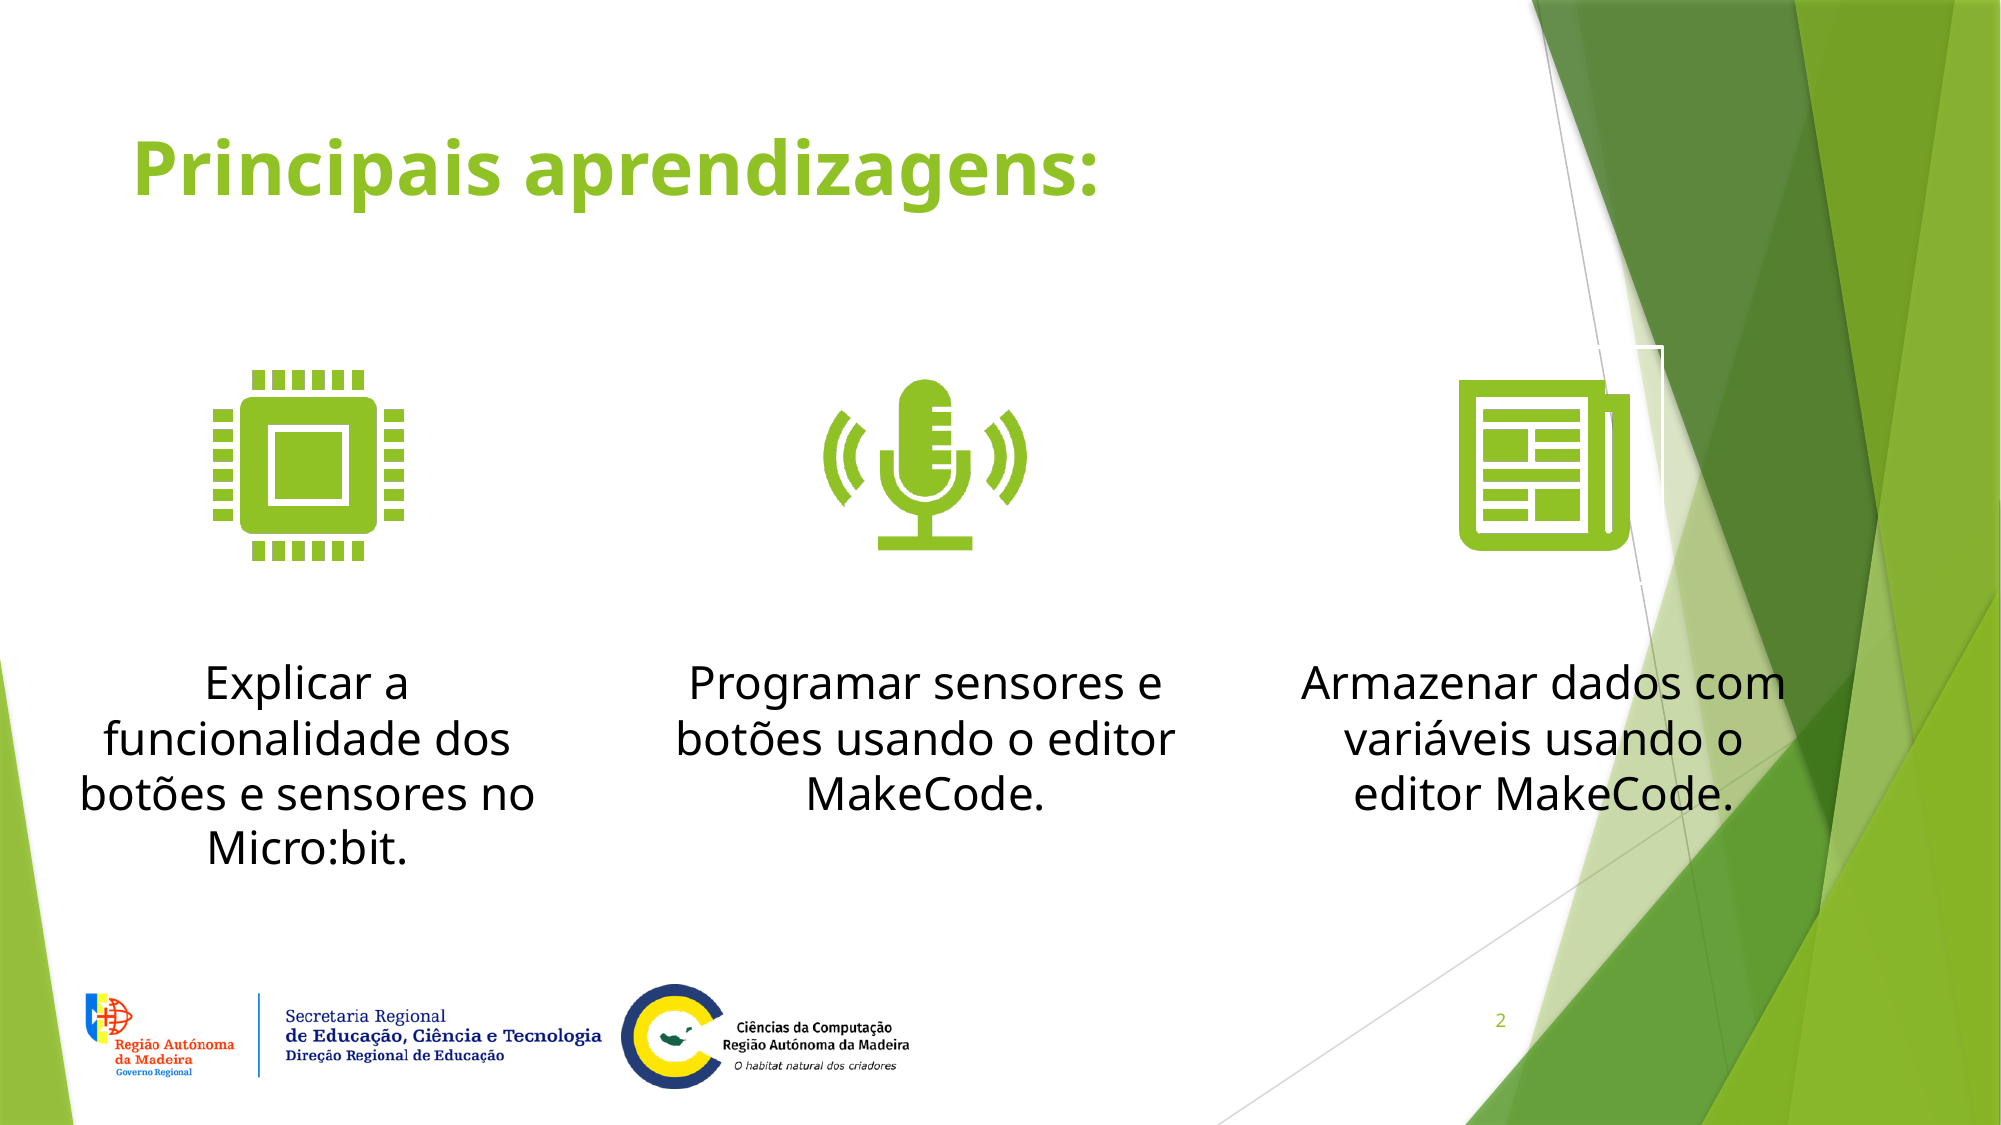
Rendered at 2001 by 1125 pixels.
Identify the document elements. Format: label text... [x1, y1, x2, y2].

title Principais aprendizagens: [111, 99, 1522, 172]
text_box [76, 983, 910, 1090]
slide_number 2 [1409, 1003, 1522, 1051]
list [39, 172, 1813, 992]
